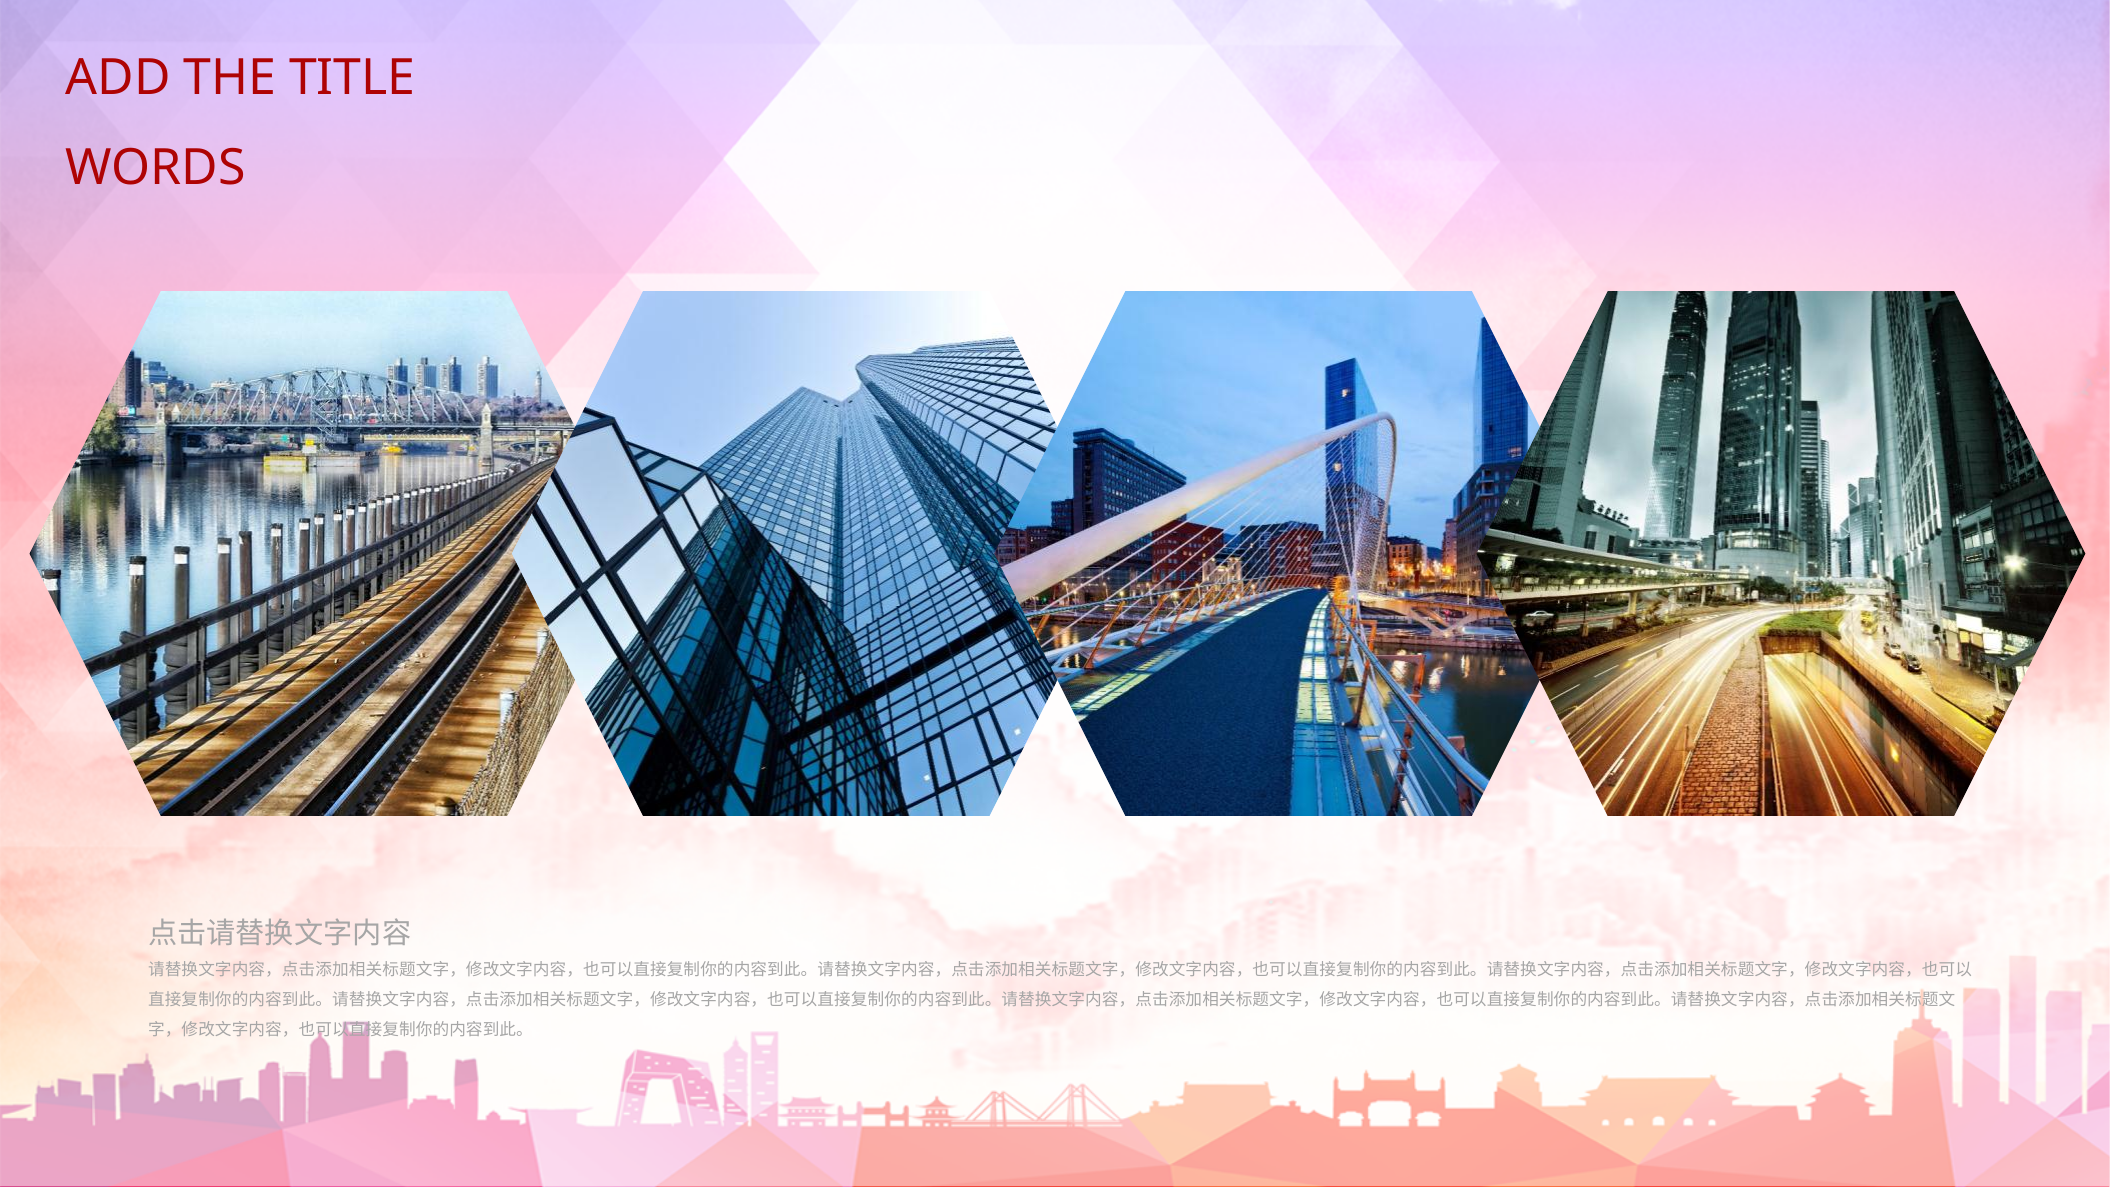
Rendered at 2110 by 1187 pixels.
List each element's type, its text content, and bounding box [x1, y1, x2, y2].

text_box ADD THE TITLE WORDS [50, 7, 583, 202]
text_box 点击请替换文字内容 请替换文字内容，点击添加相关标题文字，修改文字内容，也可以直接复制你的内容到此。请替换文字内容，点击添加相关标题文字，修改文字内容，也可以直接复制你的内容到此。请替换文字内容，点击添加相关标题文字，修改文字内容，也可以直接复制你的内容到此。请替换文字内容，点击添加相关标题文字，修改文字内容，也可以直接复制你的内容到此。请替换文字内容，点击添加相关标题文字，修改文字内容，也可以直接复制你的内容到此。请替换文字内容，点击添加相关标题文字，修改文字内容，也可以直接复制你的内容到此。 [133, 889, 1993, 1047]
text_box [993, 290, 1540, 817]
text_box [510, 290, 1057, 817]
text_box [28, 290, 575, 817]
text_box [1475, 290, 2087, 817]
